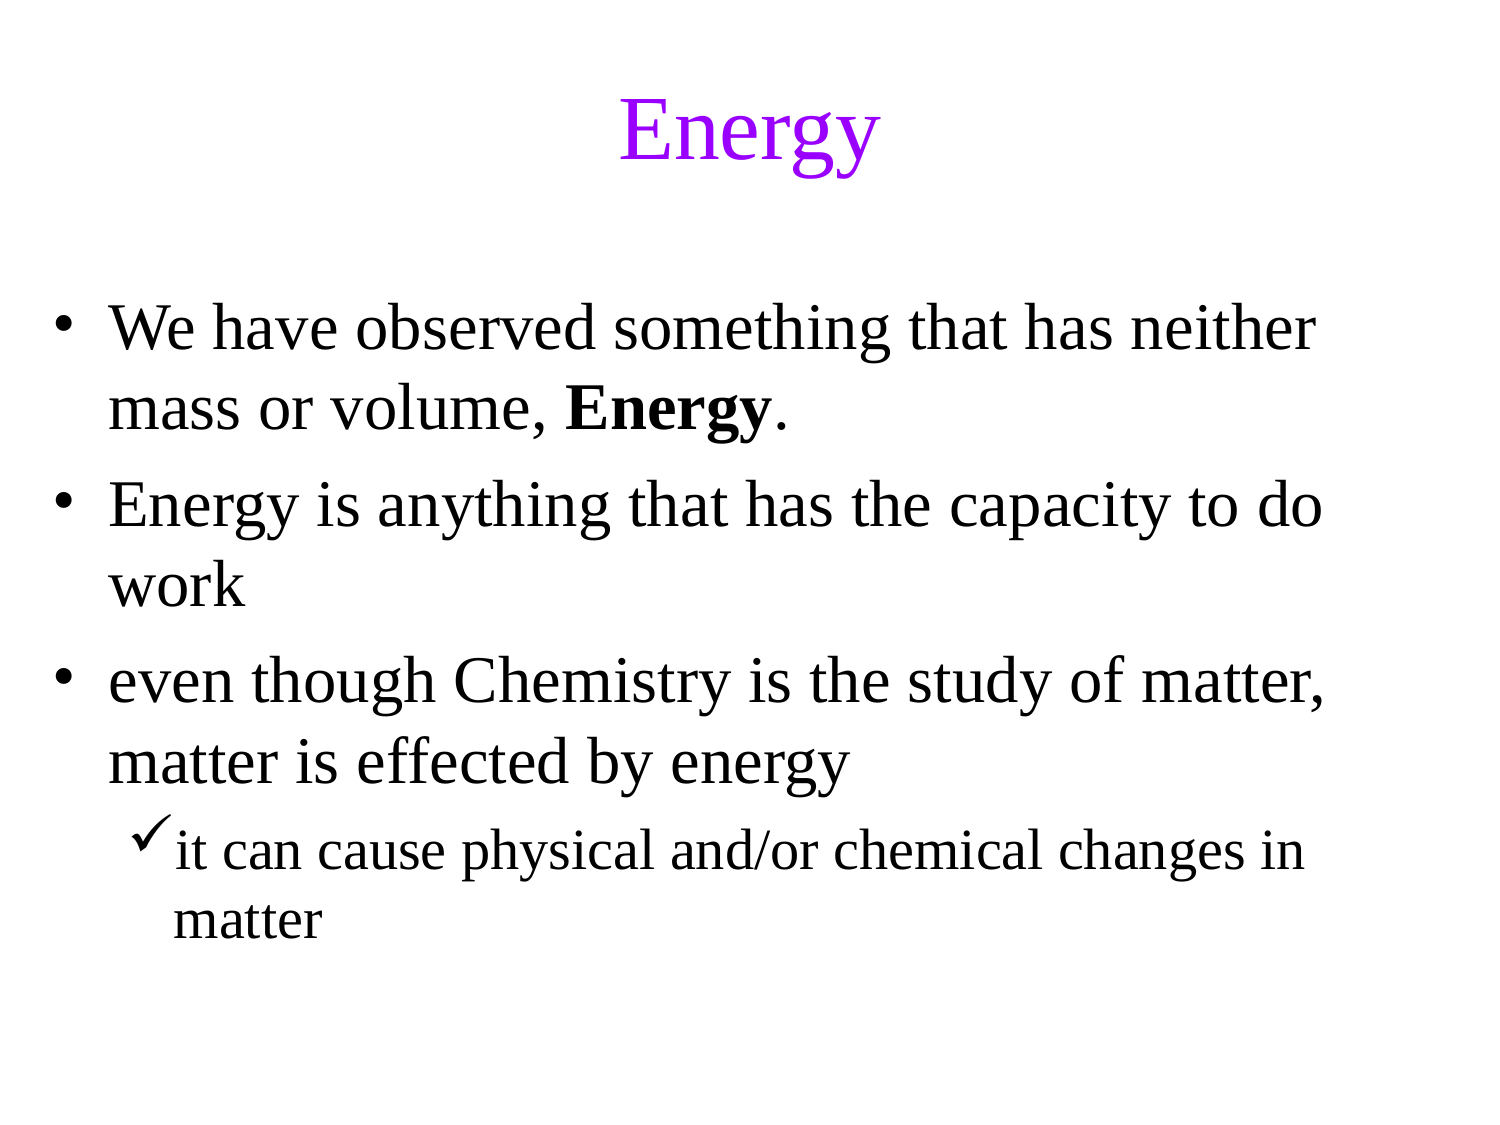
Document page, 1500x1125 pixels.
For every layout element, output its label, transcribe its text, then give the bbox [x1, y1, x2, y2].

text_box Energy [112, 29, 1388, 217]
text_box We have observed something that has neither mass or volume, Energy. Energy is anything that has the capacity to do work even though Chemistry is the study of matter, matter is effected by energy it can cause physical and/or chemical changes in matter [37, 274, 1463, 1000]
